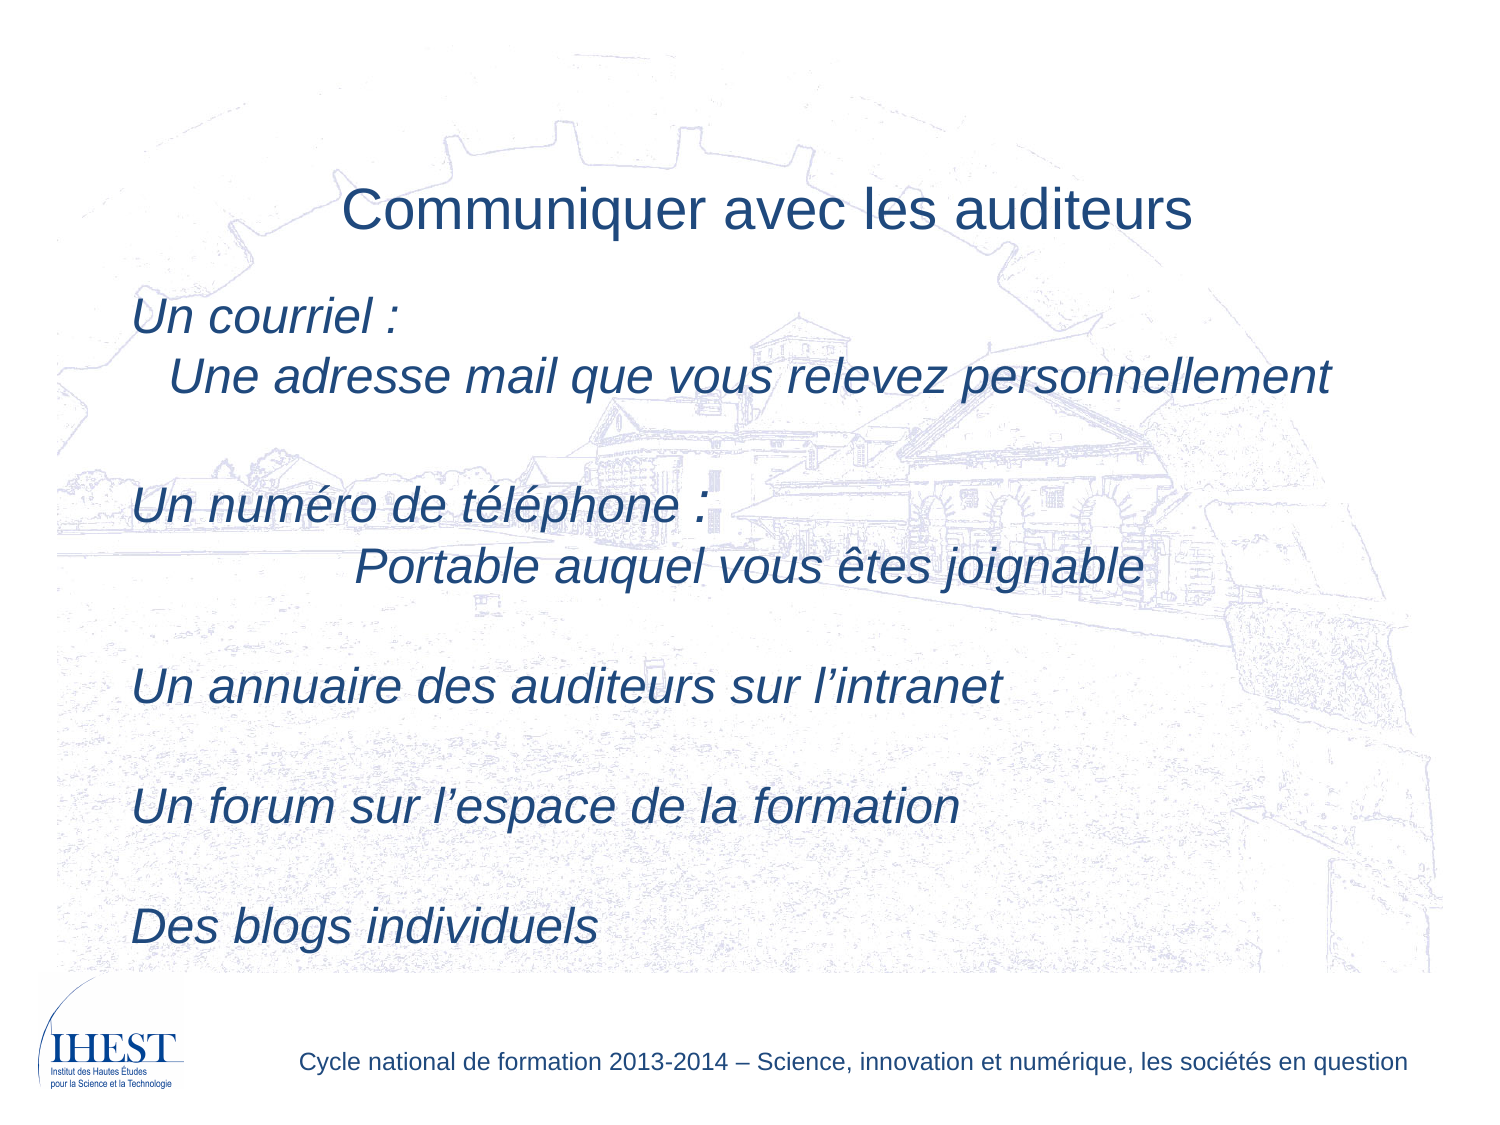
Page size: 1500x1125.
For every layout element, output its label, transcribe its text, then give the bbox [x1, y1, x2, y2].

picture [38, 45, 1443, 1089]
text_box Un courriel : Une adresse mail que vous relevez personnellement Un numéro de téléphone : Portable auquel vous êtes joignable Un annuaire des auditeurs sur l’intranet Un forum sur l’espace de la formation Des blogs individuels [115, 276, 1385, 962]
title Communiquer avec les auditeurs [75, 163, 1462, 254]
